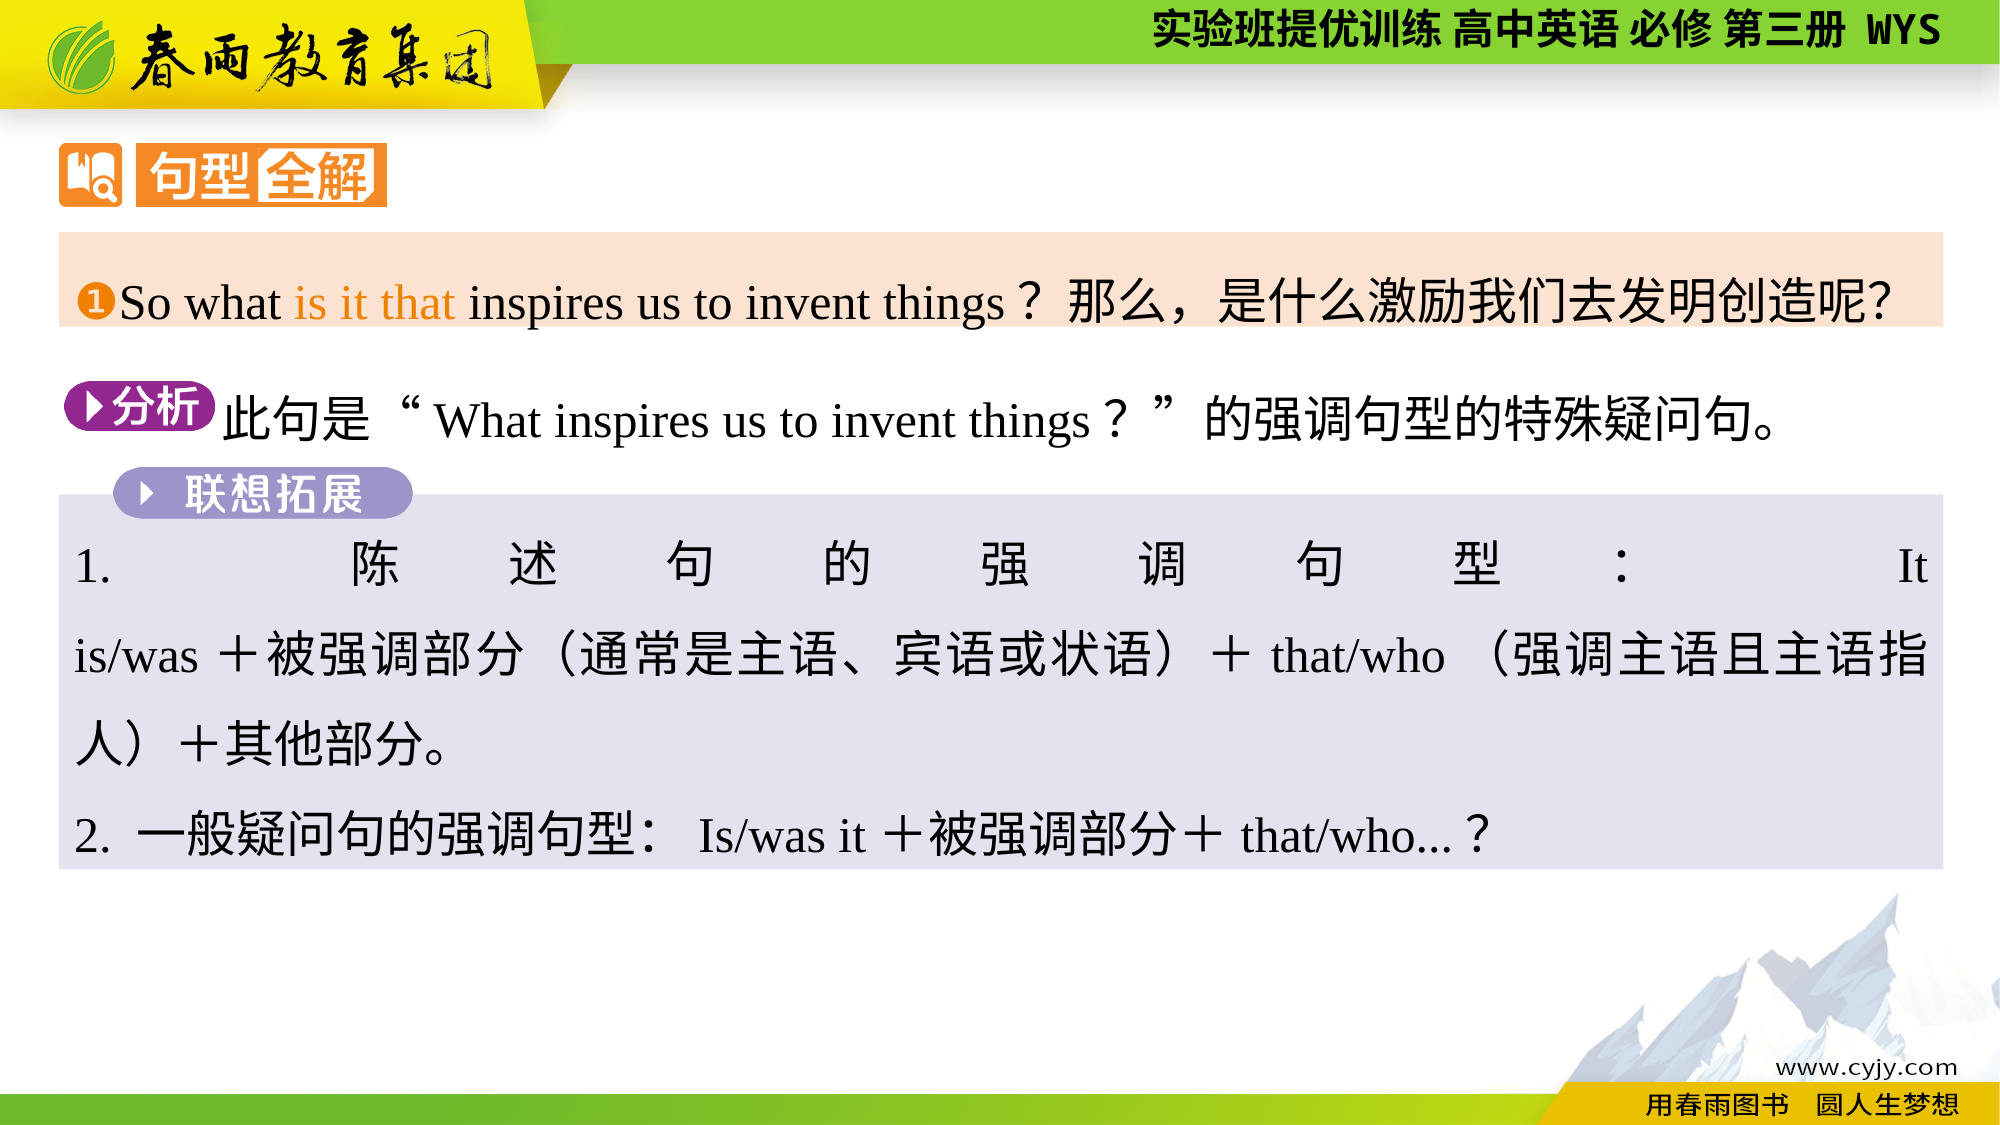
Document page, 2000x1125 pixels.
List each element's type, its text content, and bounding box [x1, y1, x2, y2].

list ❶So what is it that inspires us to invent things？那么，是什么激励我们去发明创造呢？ [59, 232, 1944, 327]
text_box 1. 陈述句的强调句型： It is/was＋被强调部分（通常是主语、宾语或状语）＋that/who（强调主语且主语指人）＋其他部分。 2. 一般疑问句的强调句型：Is/was it＋被强调部分＋that/who...？ [59, 494, 1944, 870]
picture [0, 0, 2000, 1125]
text_box 此句是“What inspires us to invent things？”的强调句型的特殊疑问句。 [59, 349, 1944, 455]
